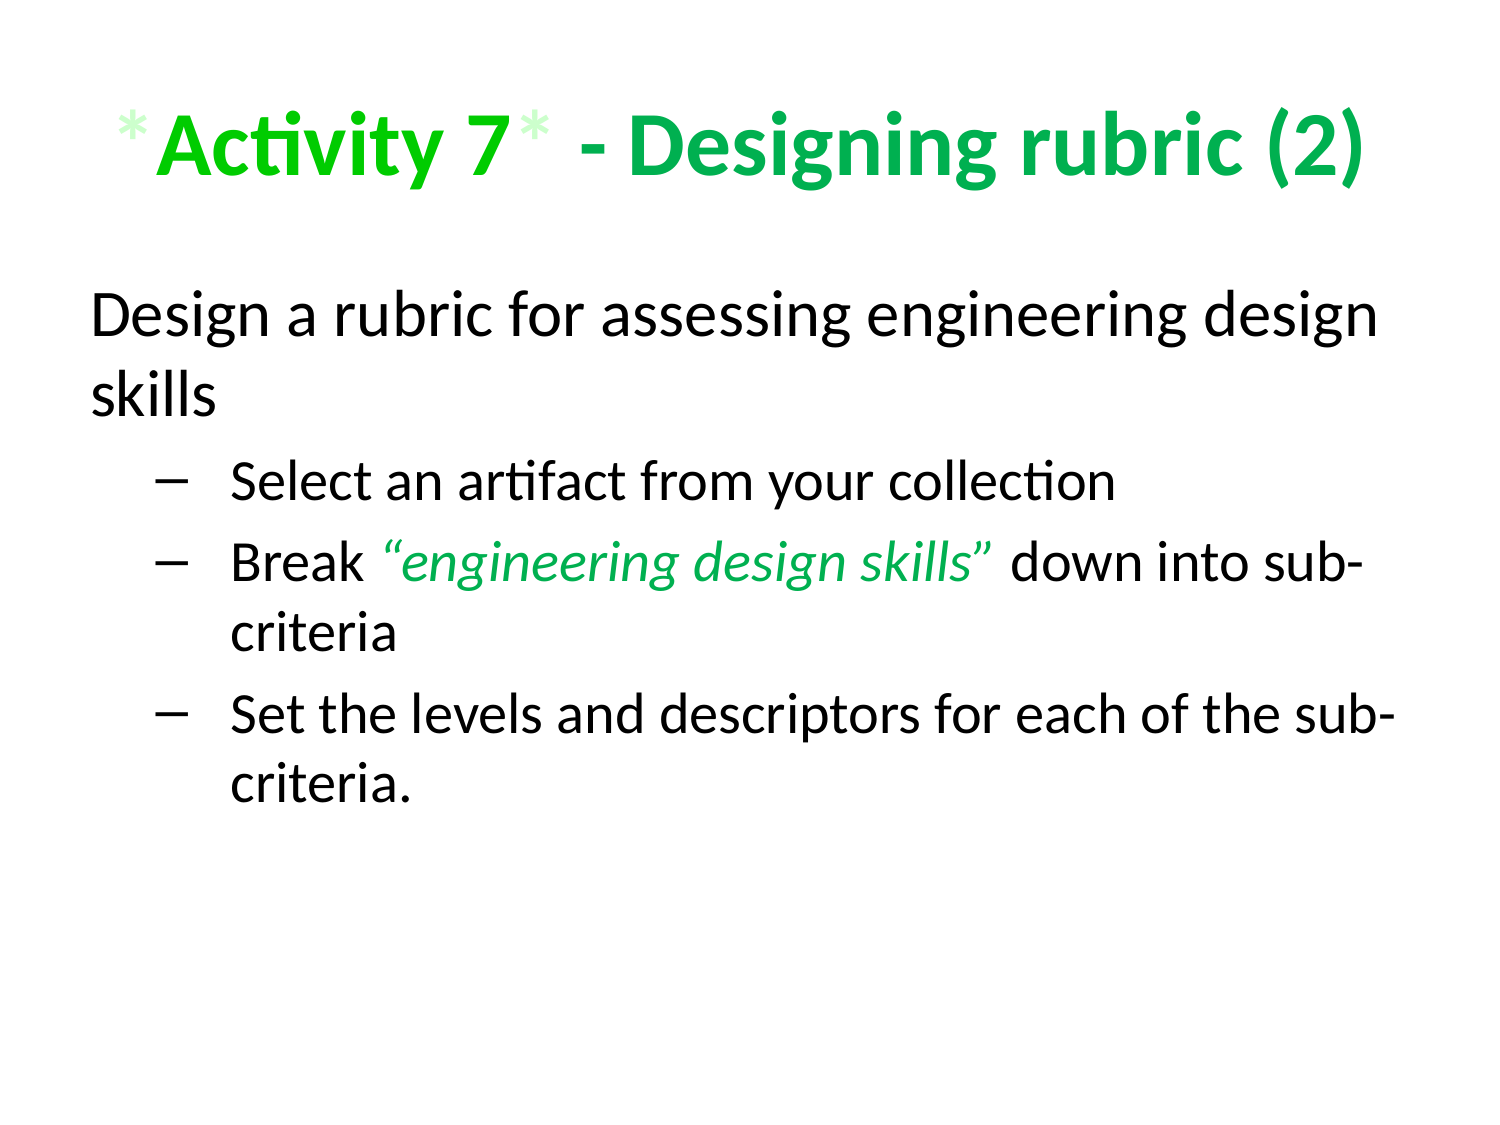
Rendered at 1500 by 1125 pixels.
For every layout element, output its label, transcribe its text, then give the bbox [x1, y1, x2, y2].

title *Activity 7* - Designing rubric (2) [75, 45, 1425, 233]
list Design a rubric for assessing engineering design skills Select an artifact from your collection Break “engineering design skills” down into sub-criteria Set the levels and descriptors for each of the sub-criteria. [75, 262, 1425, 1005]
